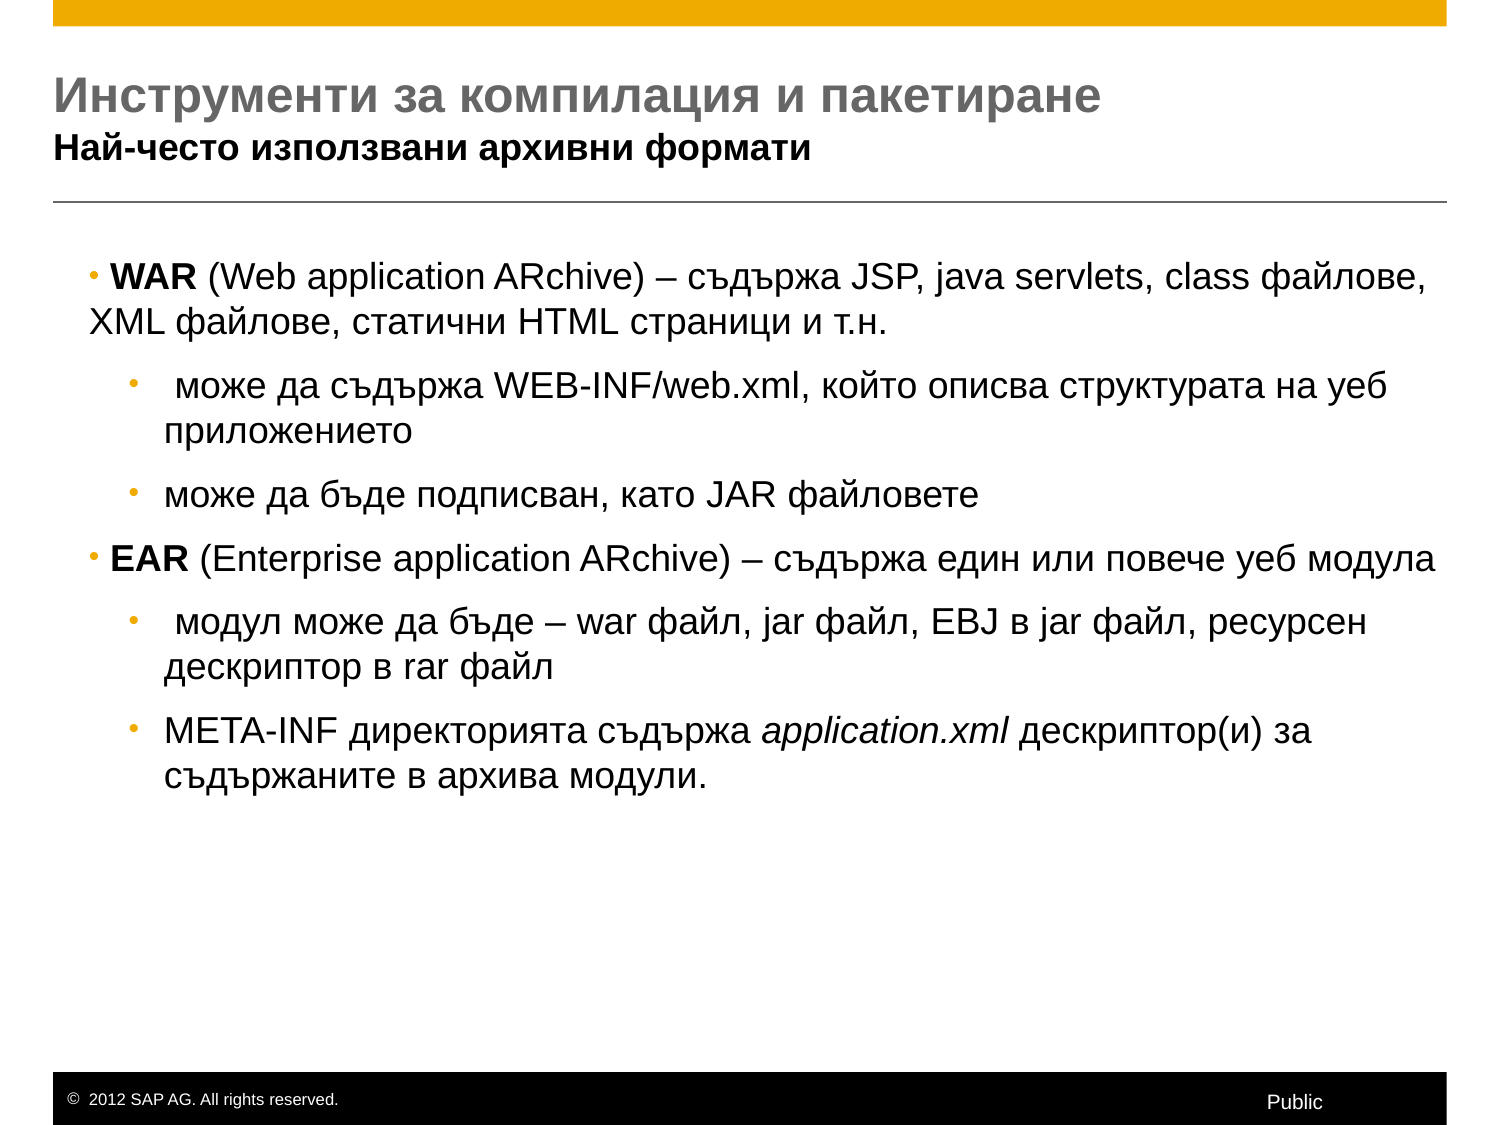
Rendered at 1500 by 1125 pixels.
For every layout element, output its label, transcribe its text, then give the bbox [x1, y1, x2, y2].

text_box WAR (Web application ARchive) – съдържа JSP, java servlets, class файлове, XML файлове, статични HTML страници и т.н. може да съдържа WEB-INF/web.xml, който описва структурата на уеб приложението може да бъде подписван, като JAR файловете EAR (Enterprise application ARchive) – съдържа един или повече уеб модула модул може да бъде – war файл, jar файл, EBJ в jar файл, ресурсен дескриптор в rar файл META-INF директорията съдържа application.xml дескриптор(и) за съдържаните в архива модули. [89, 252, 1461, 797]
title Инструменти за компилация и пакетиране Най-често използвани архивни формати [53, 53, 1447, 178]
